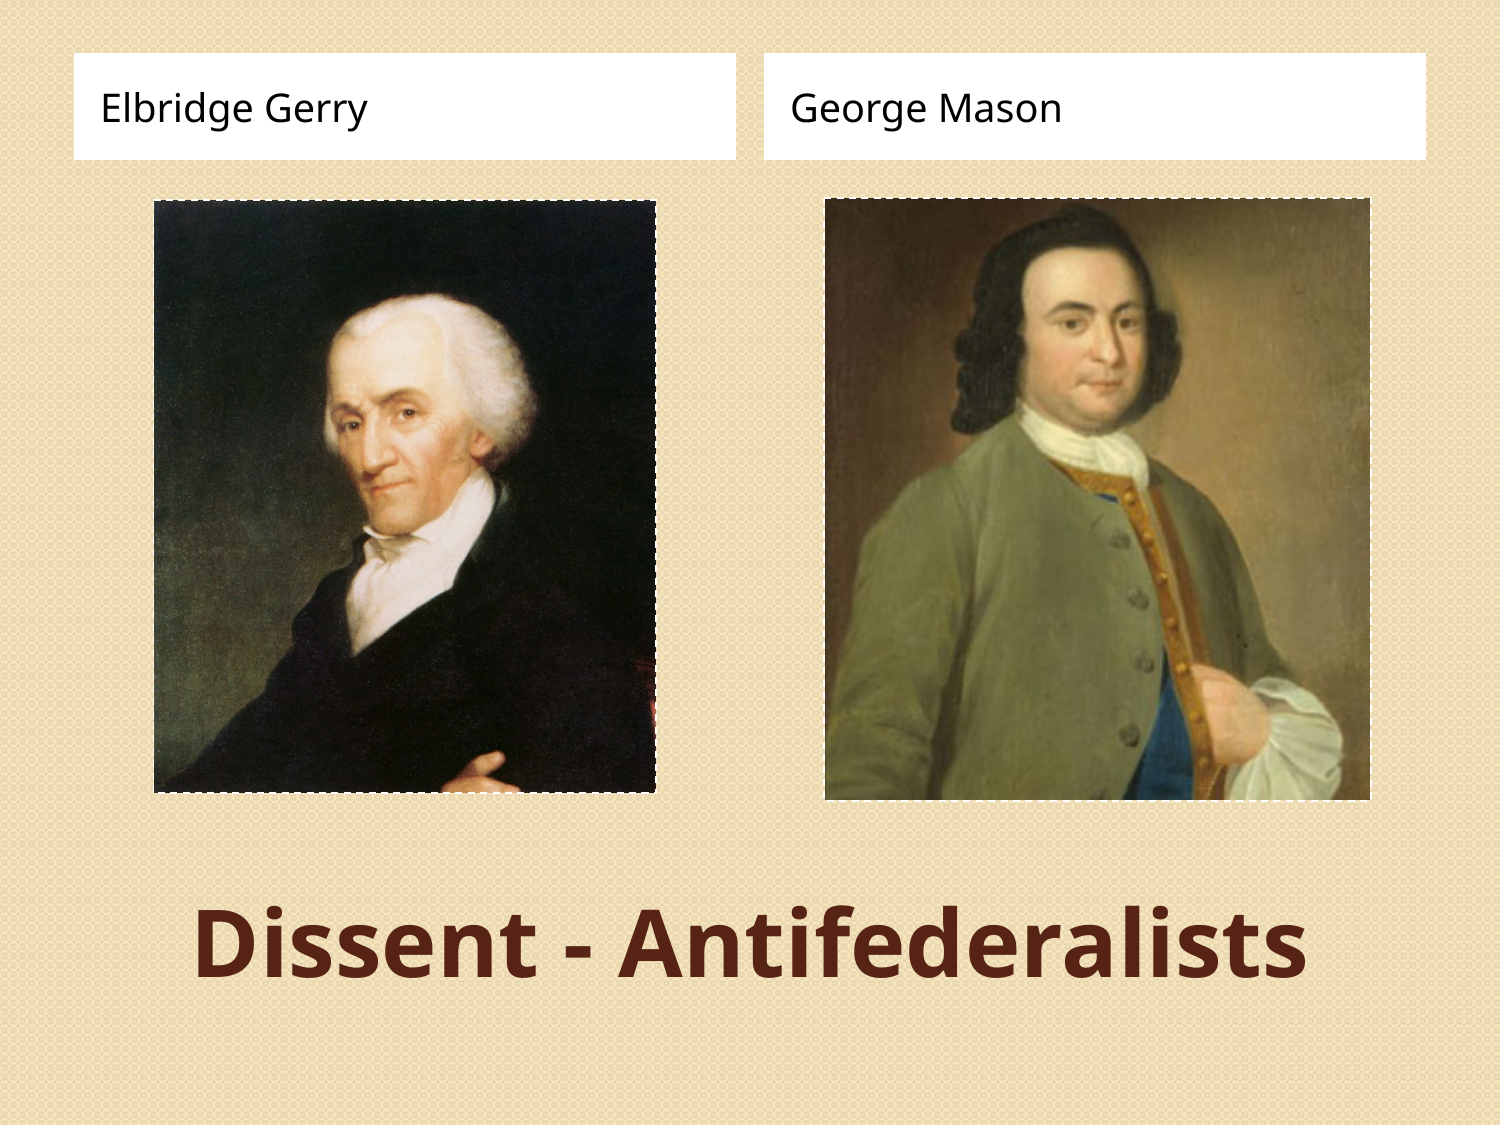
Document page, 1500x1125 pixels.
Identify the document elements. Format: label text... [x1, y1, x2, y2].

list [154, 200, 656, 793]
list George Mason [764, 53, 1426, 160]
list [824, 198, 1371, 801]
list Elbridge Gerry [74, 53, 736, 160]
title Dissent - Antifederalists [75, 846, 1425, 1034]
